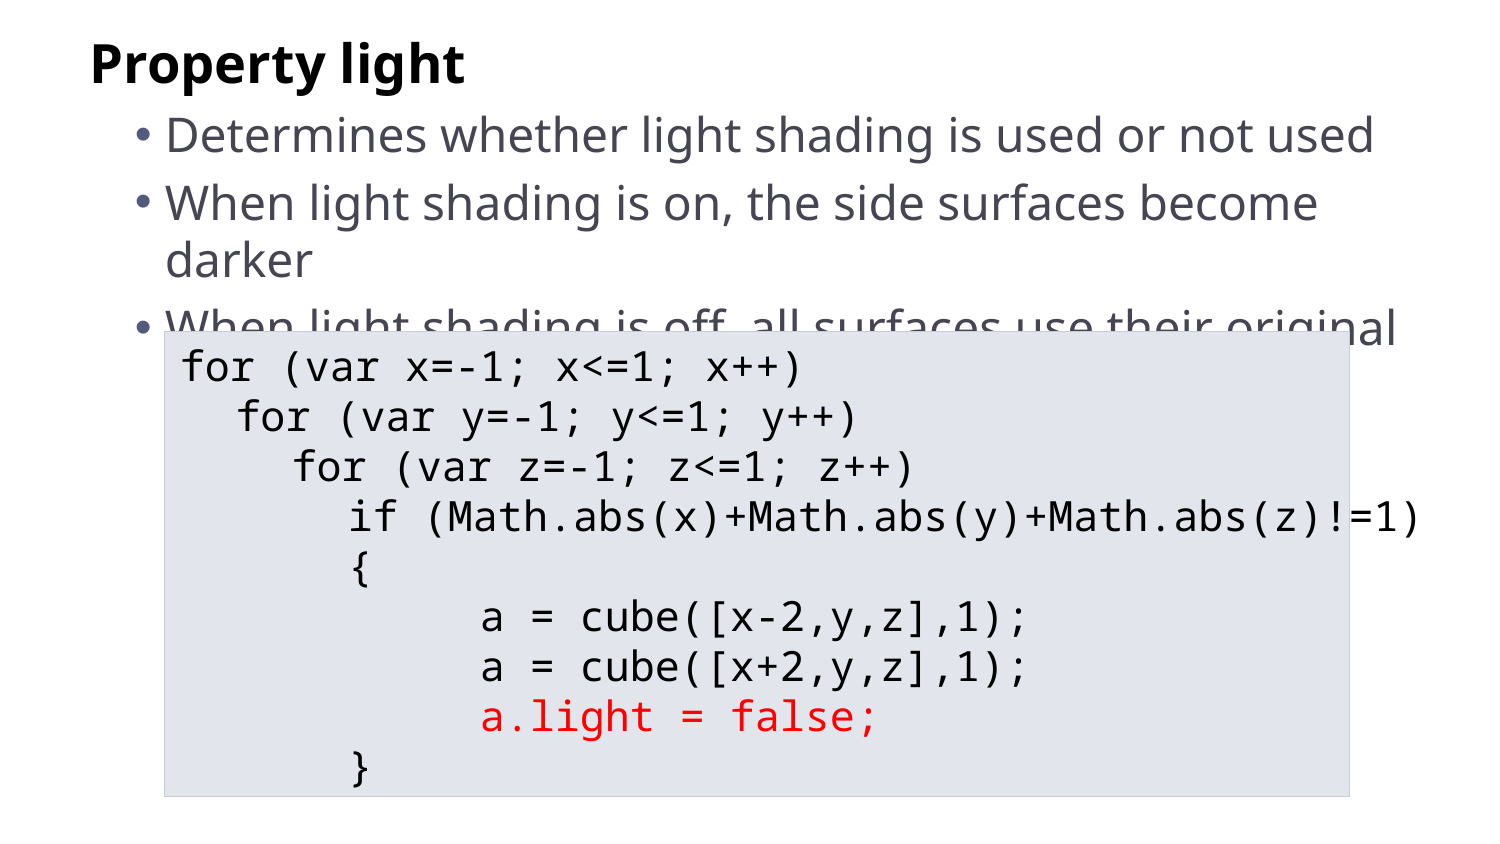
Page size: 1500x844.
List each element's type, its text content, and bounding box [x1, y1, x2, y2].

list Property light Determines whether light shading is used or not used When light shading is on, the side surfaces become darker When light shading is off, all surfaces use their original colours [75, 21, 1475, 835]
text_box for (var x=-1; x<=1; x++) for (var y=-1; y<=1; y++) for (var z=-1; z<=1; z++) if (Math.abs(x)+Math.abs(y)+Math.abs(z)!=1) { a = cube([x-2,y,z],1); a = cube([x+2,y,z],1); a.light = false; } [164, 331, 1350, 797]
